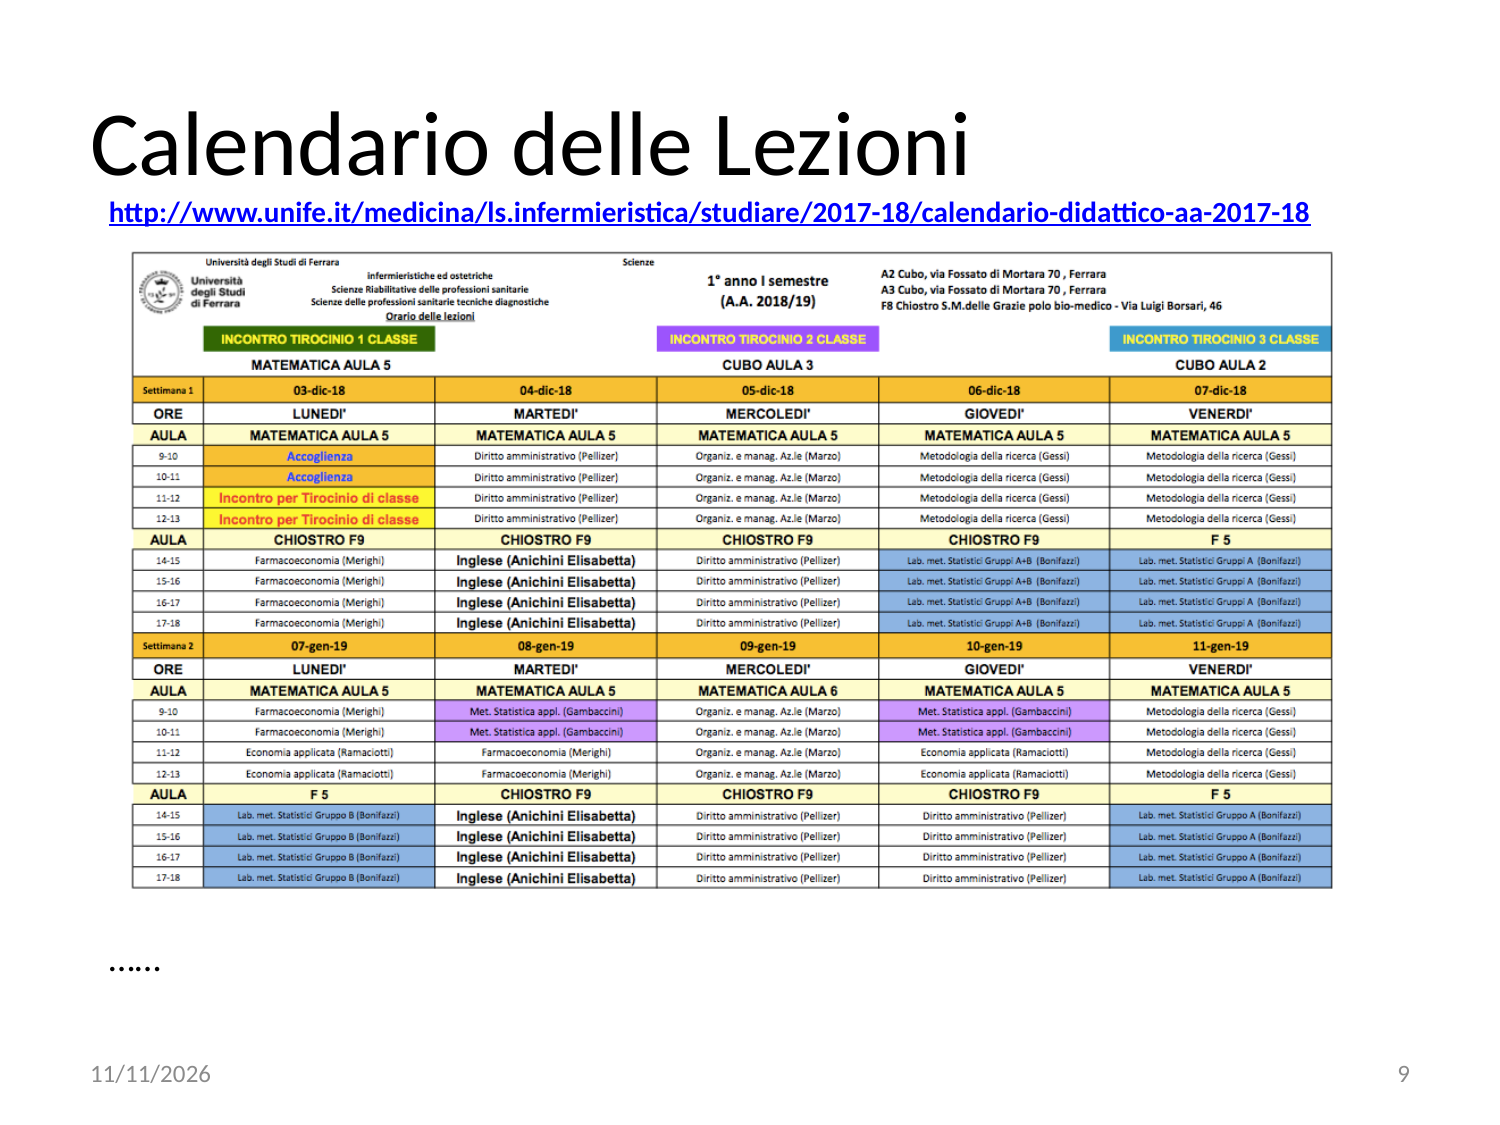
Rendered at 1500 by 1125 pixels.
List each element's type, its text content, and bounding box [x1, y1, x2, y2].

text_box http://www.unife.it/medicina/ls.infermieristica/studiare/2017-18/calendario-didattico-aa-2017-18 [93, 185, 1425, 236]
picture [114, 236, 1358, 923]
title Calendario delle Lezioni [75, 45, 1425, 233]
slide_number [75, 1042, 425, 1103]
slide_number 9 [1074, 1042, 1425, 1103]
text_box …… [94, 926, 1410, 987]
